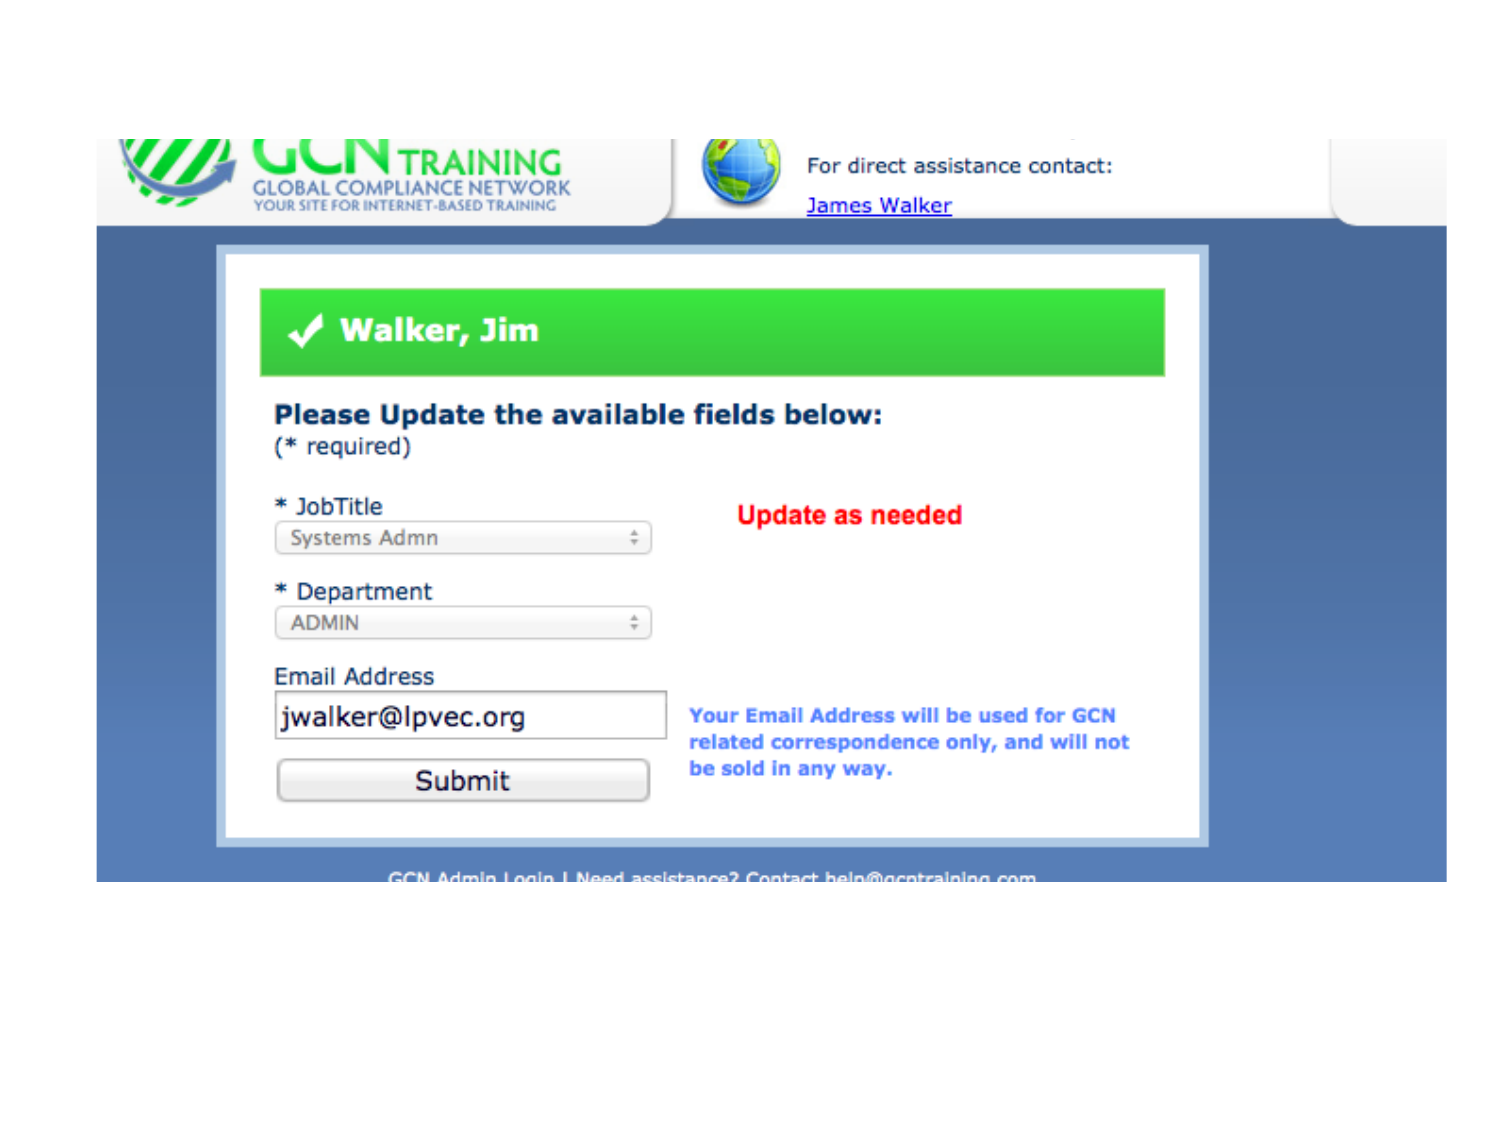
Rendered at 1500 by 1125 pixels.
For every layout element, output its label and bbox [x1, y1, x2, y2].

list [96, 139, 1447, 882]
